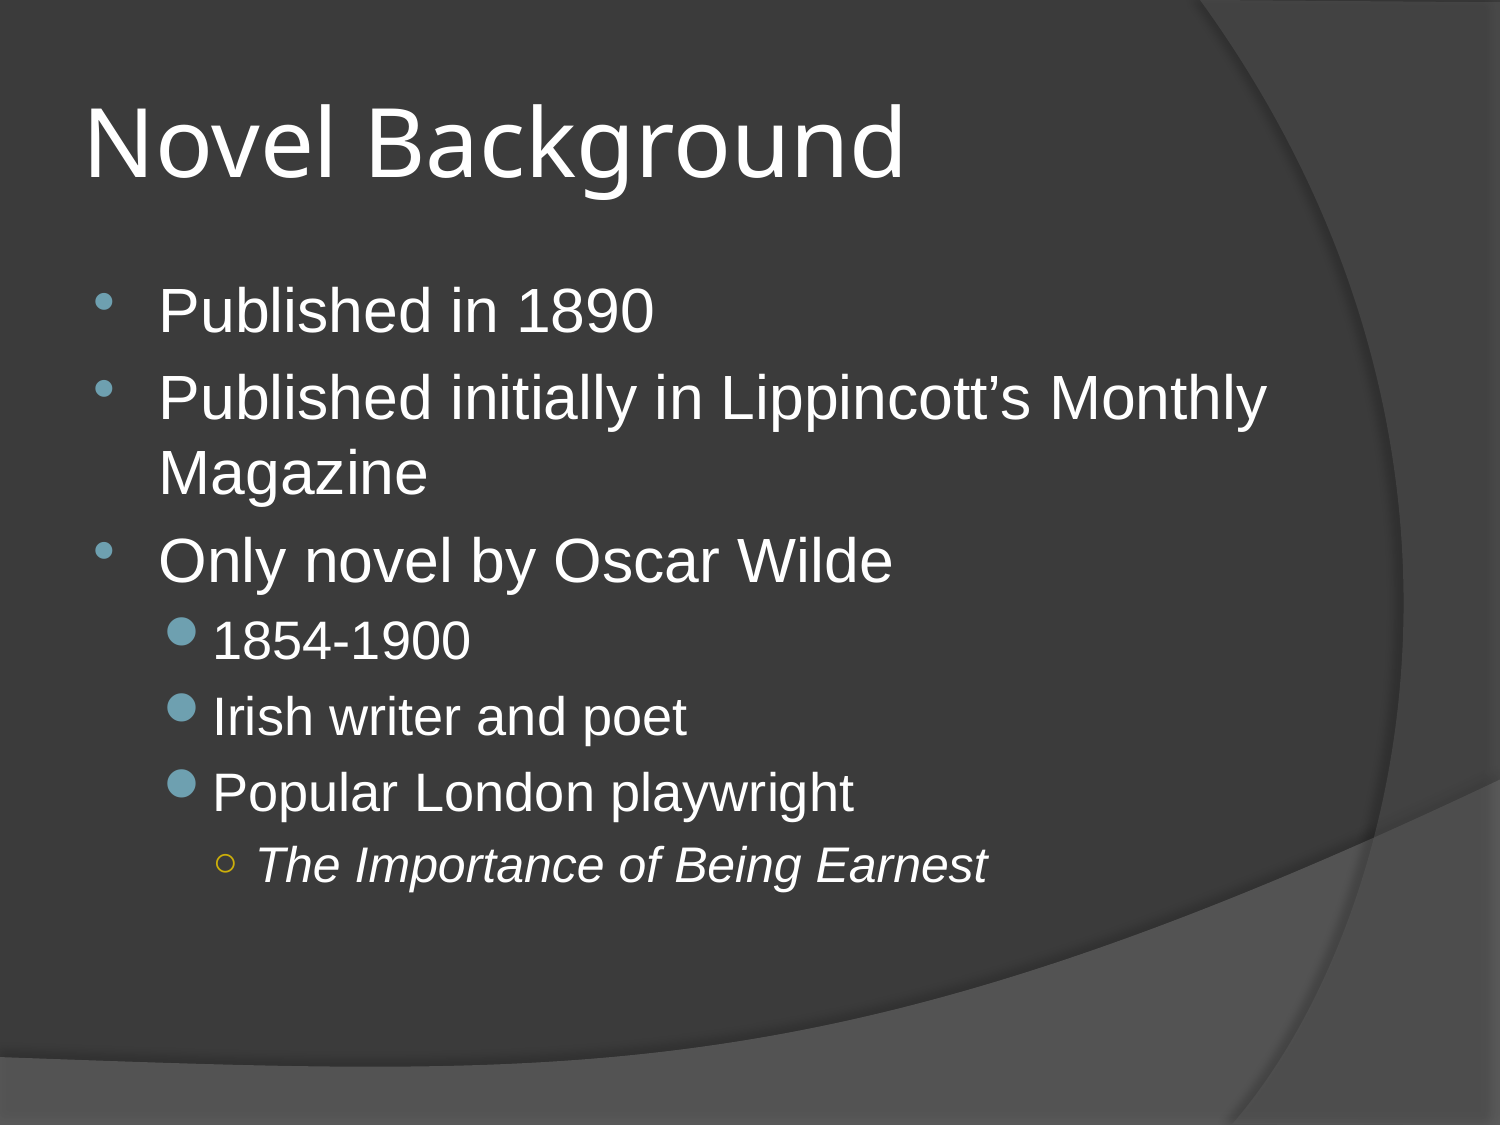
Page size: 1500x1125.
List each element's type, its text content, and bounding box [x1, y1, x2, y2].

title Novel Background [75, 45, 1300, 233]
list Published in 1890 Published initially in Lippincott’s Monthly Magazine Only novel by Oscar Wilde 1854-1900 Irish writer and poet Popular London playwright The Importance of Being Earnest [75, 262, 1300, 1005]
